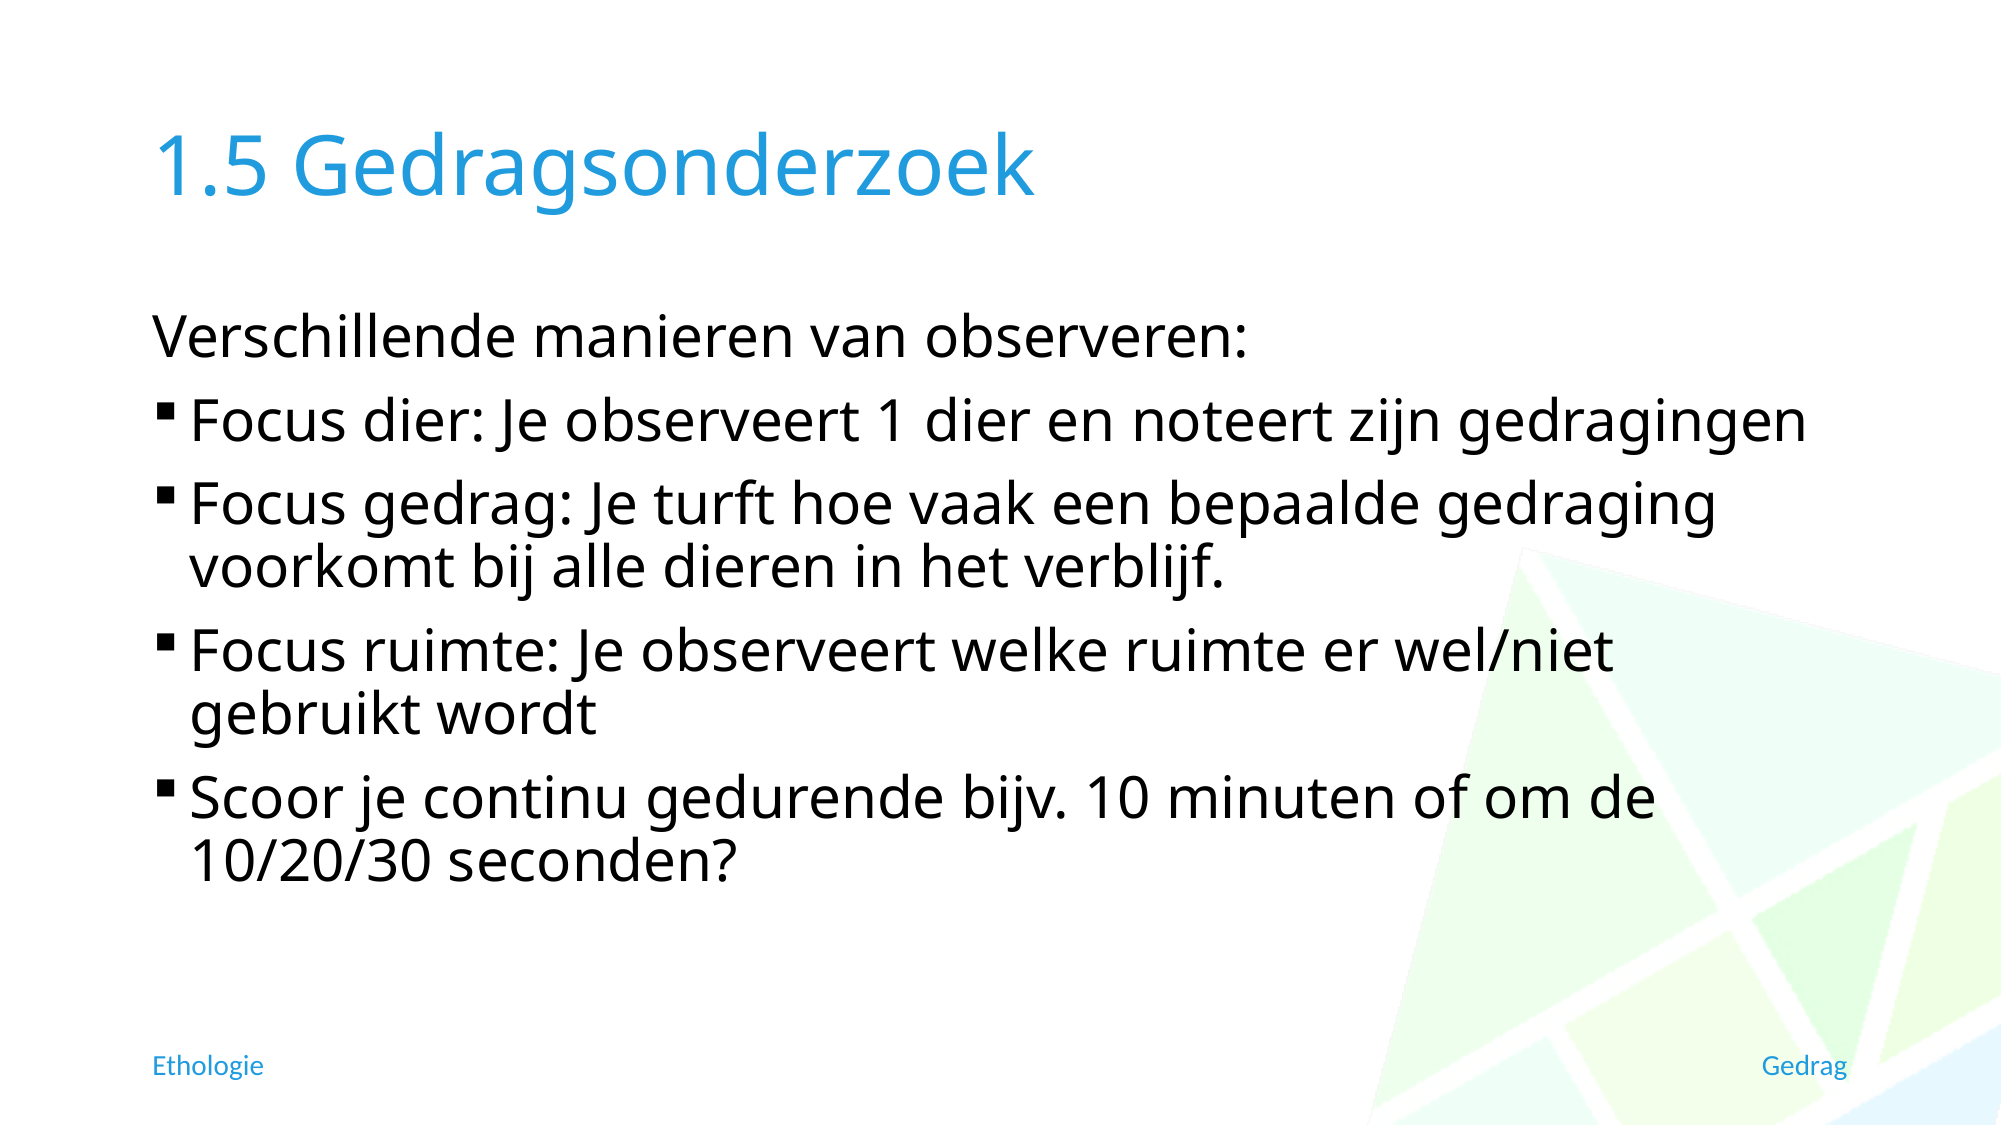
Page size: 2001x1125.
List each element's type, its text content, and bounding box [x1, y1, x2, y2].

list Ethologie [137, 1042, 588, 1103]
list Gedrag [1412, 1042, 1863, 1103]
list Verschillende manieren van observeren: Focus dier: Je observeert 1 dier en noteert zijn gedragingen Focus gedrag: Je turft hoe vaak een bepaalde gedraging voorkomt bij alle dieren in het verblijf. Focus ruimte: Je observeert welke ruimte er wel/niet gebruikt wordt Scoor je continu gedurende bijv. 10 minuten of om de 10/20/30 seconden? [137, 299, 1863, 1014]
title 1.5 Gedragsonderzoek [137, 59, 1863, 278]
